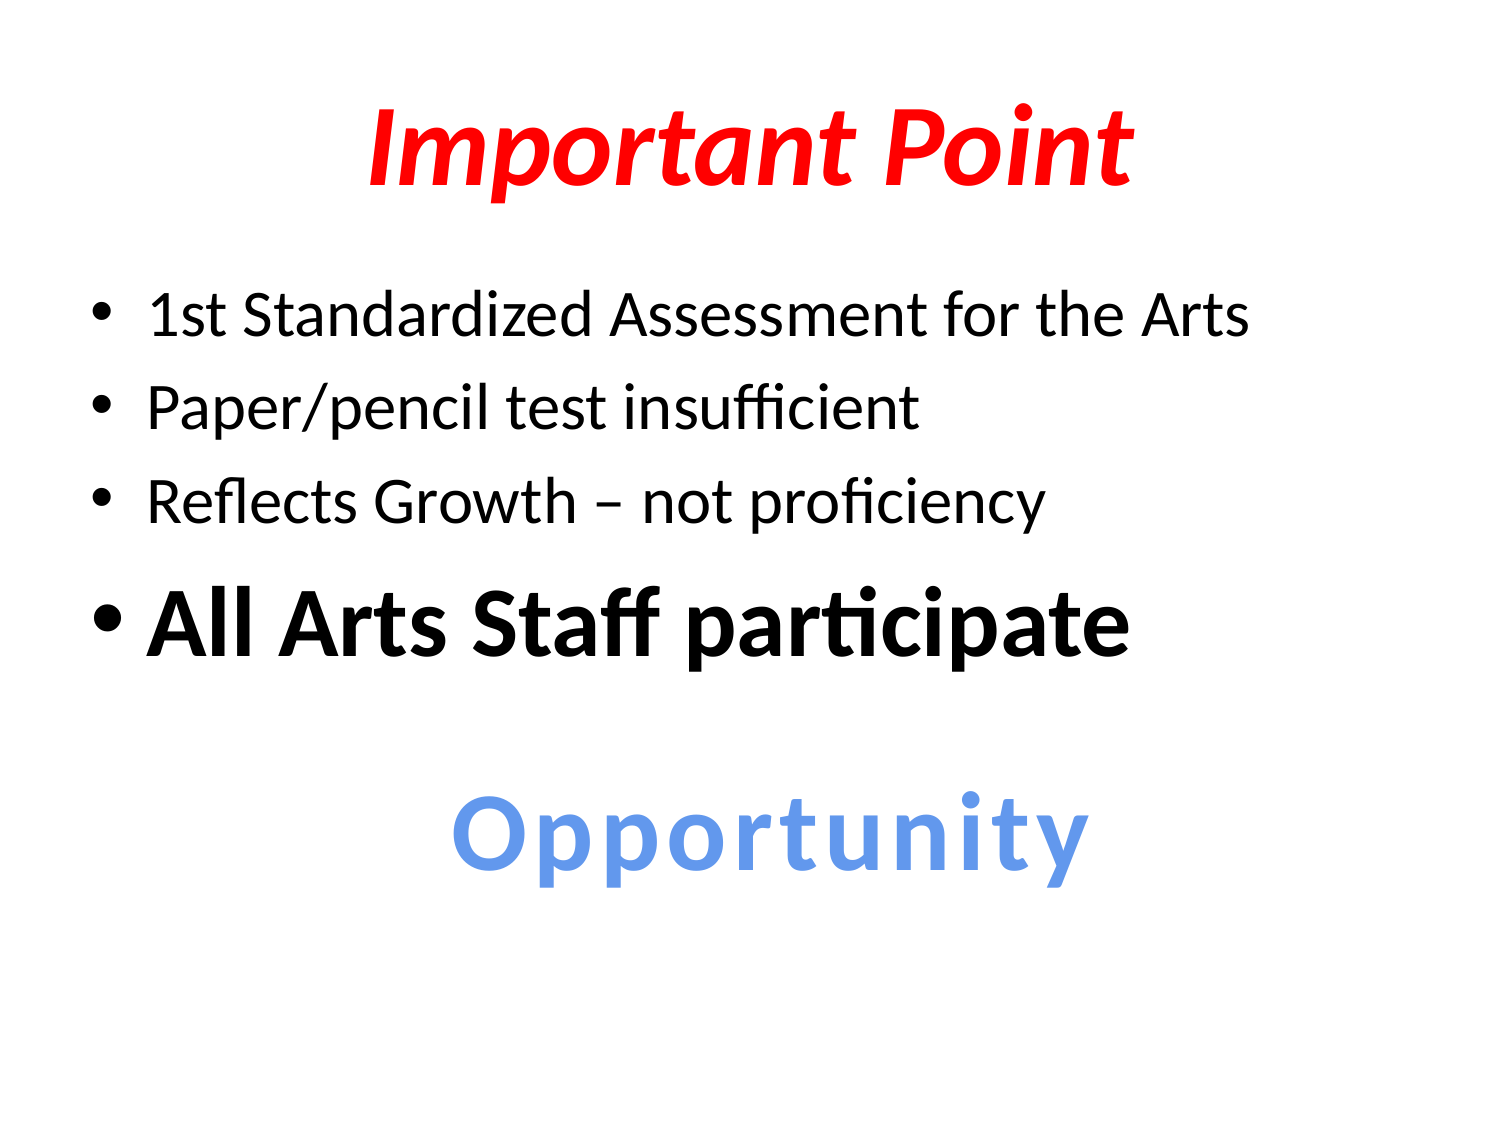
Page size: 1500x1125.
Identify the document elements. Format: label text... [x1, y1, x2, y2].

title Important Point [75, 45, 1425, 233]
text_box Opportunity [436, 749, 1106, 900]
list 1st Standardized Assessment for the Arts Paper/pencil test insufficient Reflects Growth – not proficiency All Arts Staff participate [75, 262, 1425, 1005]
